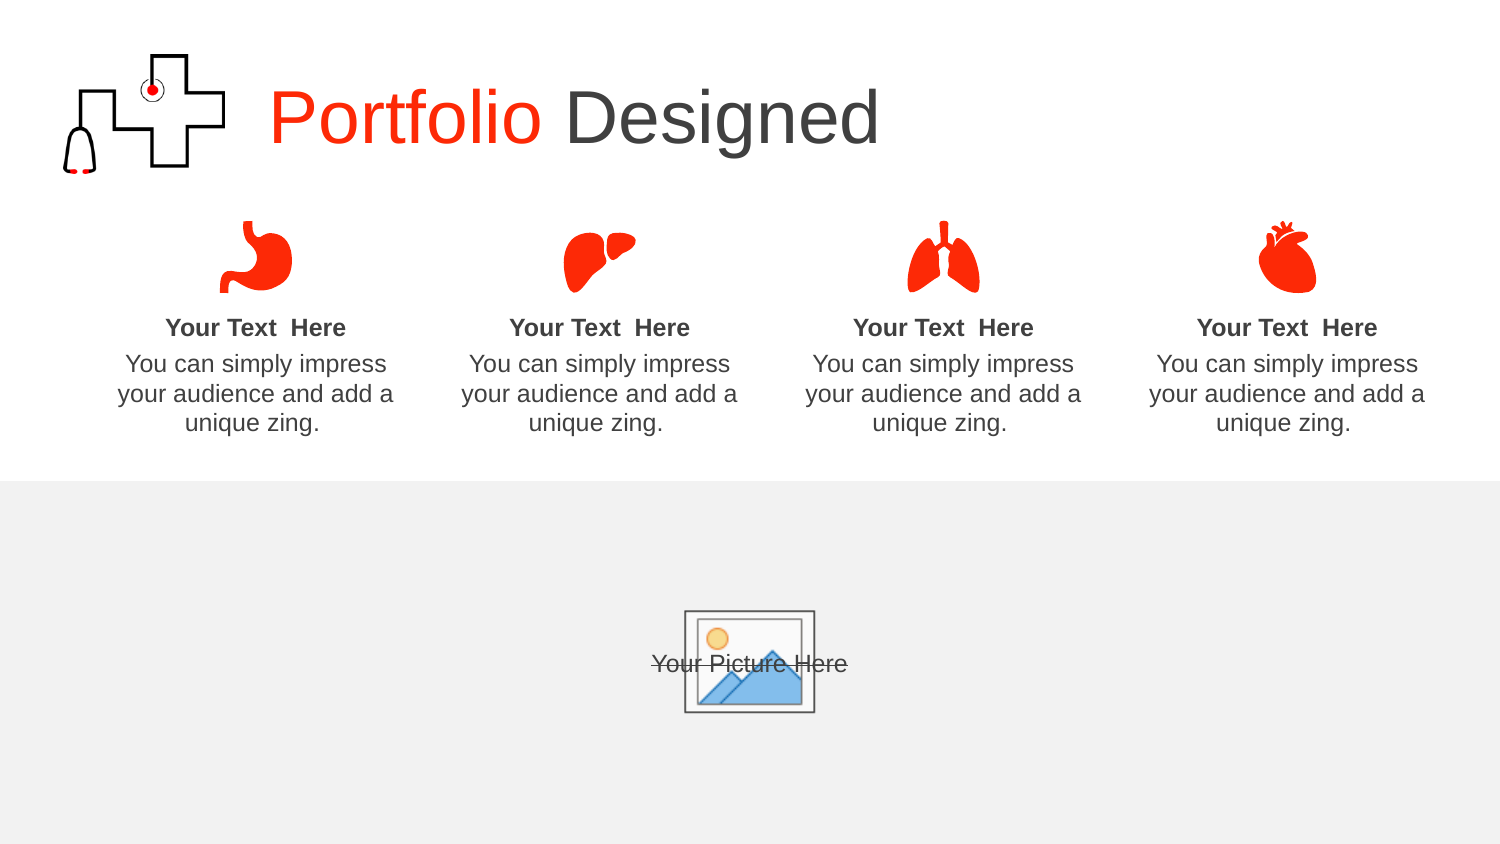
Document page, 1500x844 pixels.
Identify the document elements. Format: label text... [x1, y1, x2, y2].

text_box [783, 303, 1104, 446]
text_box [1256, 218, 1319, 296]
text_box [217, 218, 295, 296]
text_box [440, 303, 760, 446]
picture [0, 480, 1500, 844]
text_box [96, 303, 416, 446]
text_box [561, 230, 638, 295]
list Portfolio Designed [253, 66, 1075, 162]
text_box [905, 218, 982, 295]
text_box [1127, 303, 1448, 446]
picture [63, 54, 225, 174]
